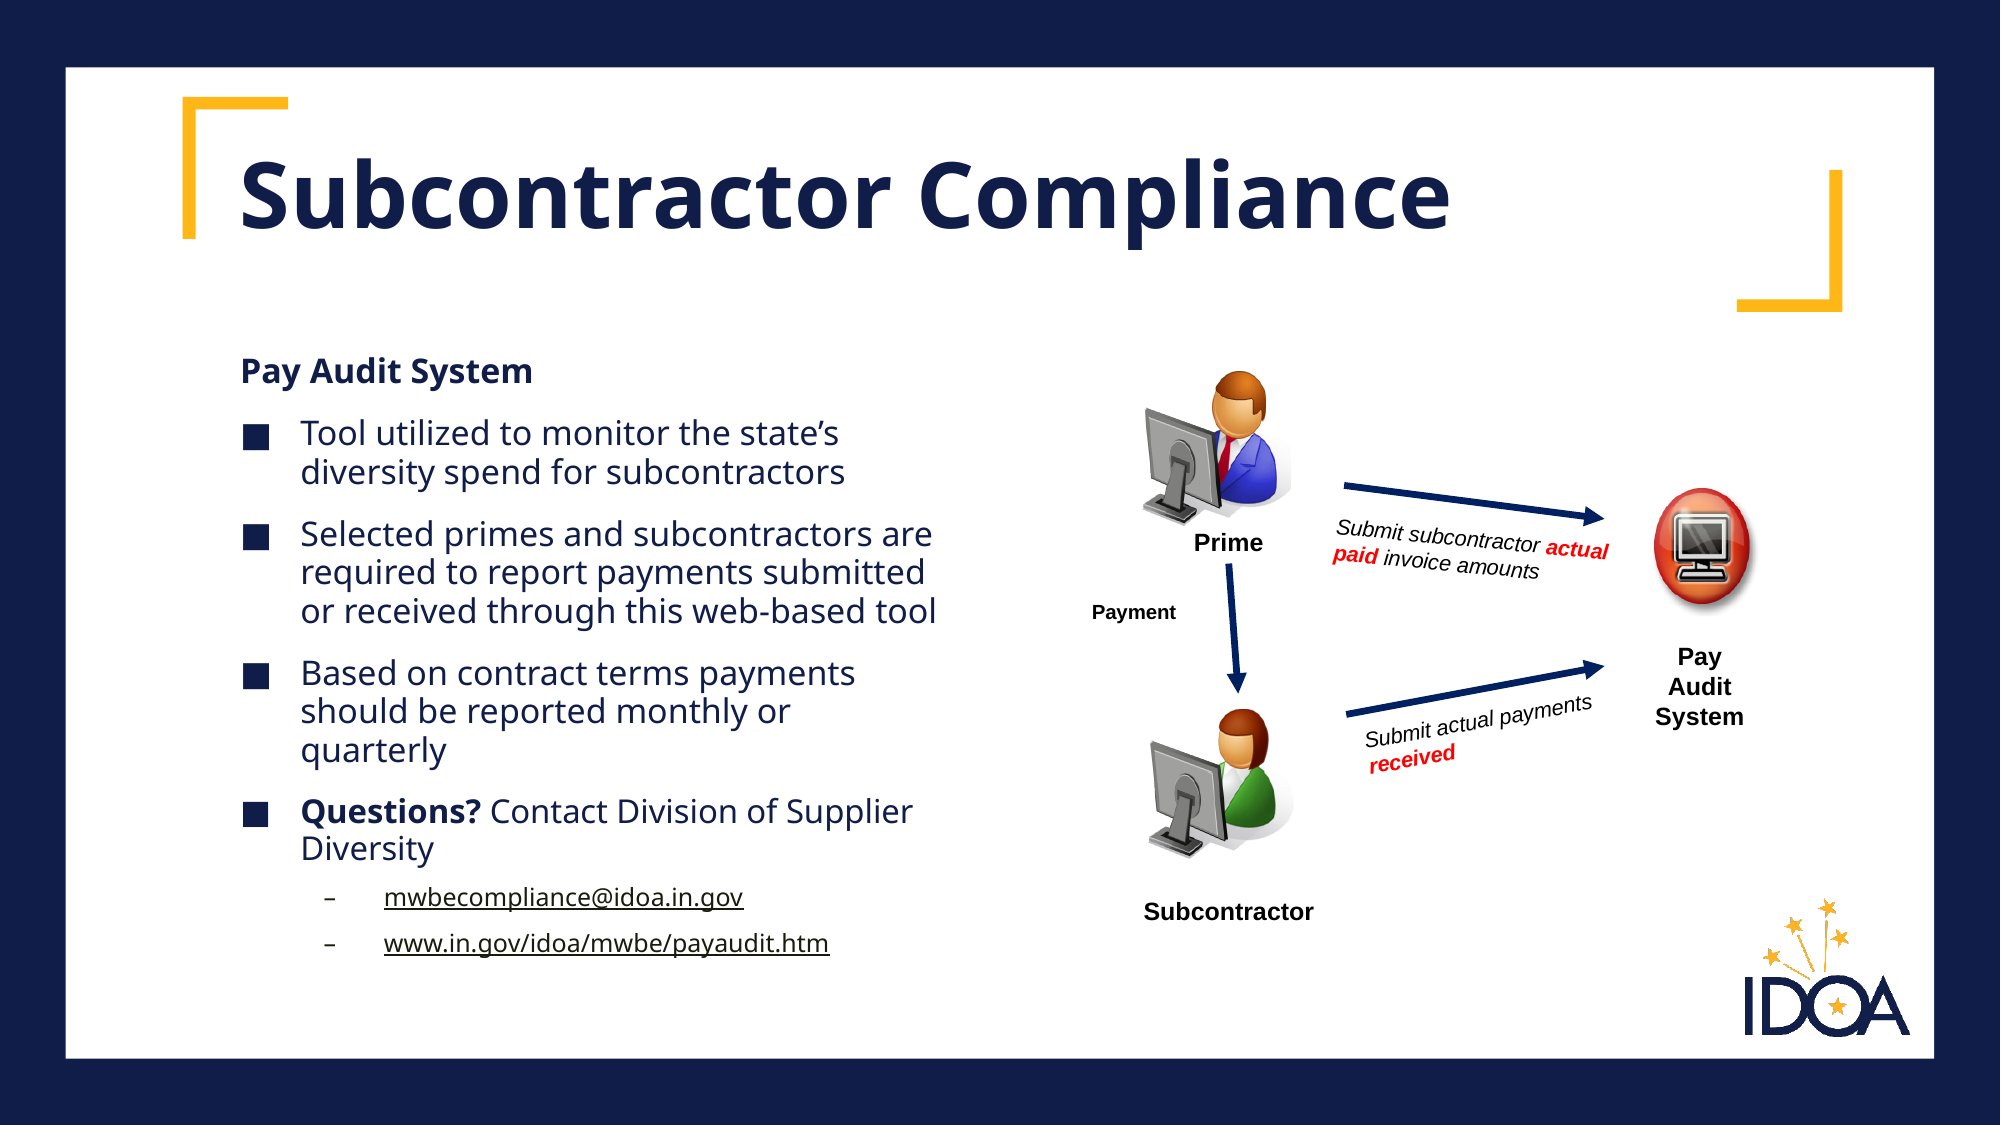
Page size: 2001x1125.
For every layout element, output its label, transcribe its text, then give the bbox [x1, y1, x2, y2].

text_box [1346, 665, 1605, 715]
list Pay Audit System Tool utilized to monitor the state’s diversity spend for subcontractors Selected primes and subcontractors are required to report payments submitted or received through this web-based tool Based on contract terms payments should be reported monthly or quarterly Questions? Contact Division of Supplier Diversity mwbecompliance@idoa.in.gov www.in.gov/idoa/mwbe/payaudit.htm [225, 345, 954, 1005]
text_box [1344, 485, 1605, 519]
title Subcontractor Compliance [225, 142, 1800, 279]
picture [1702, 857, 1959, 1114]
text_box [1077, 345, 1763, 941]
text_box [1228, 570, 1239, 694]
